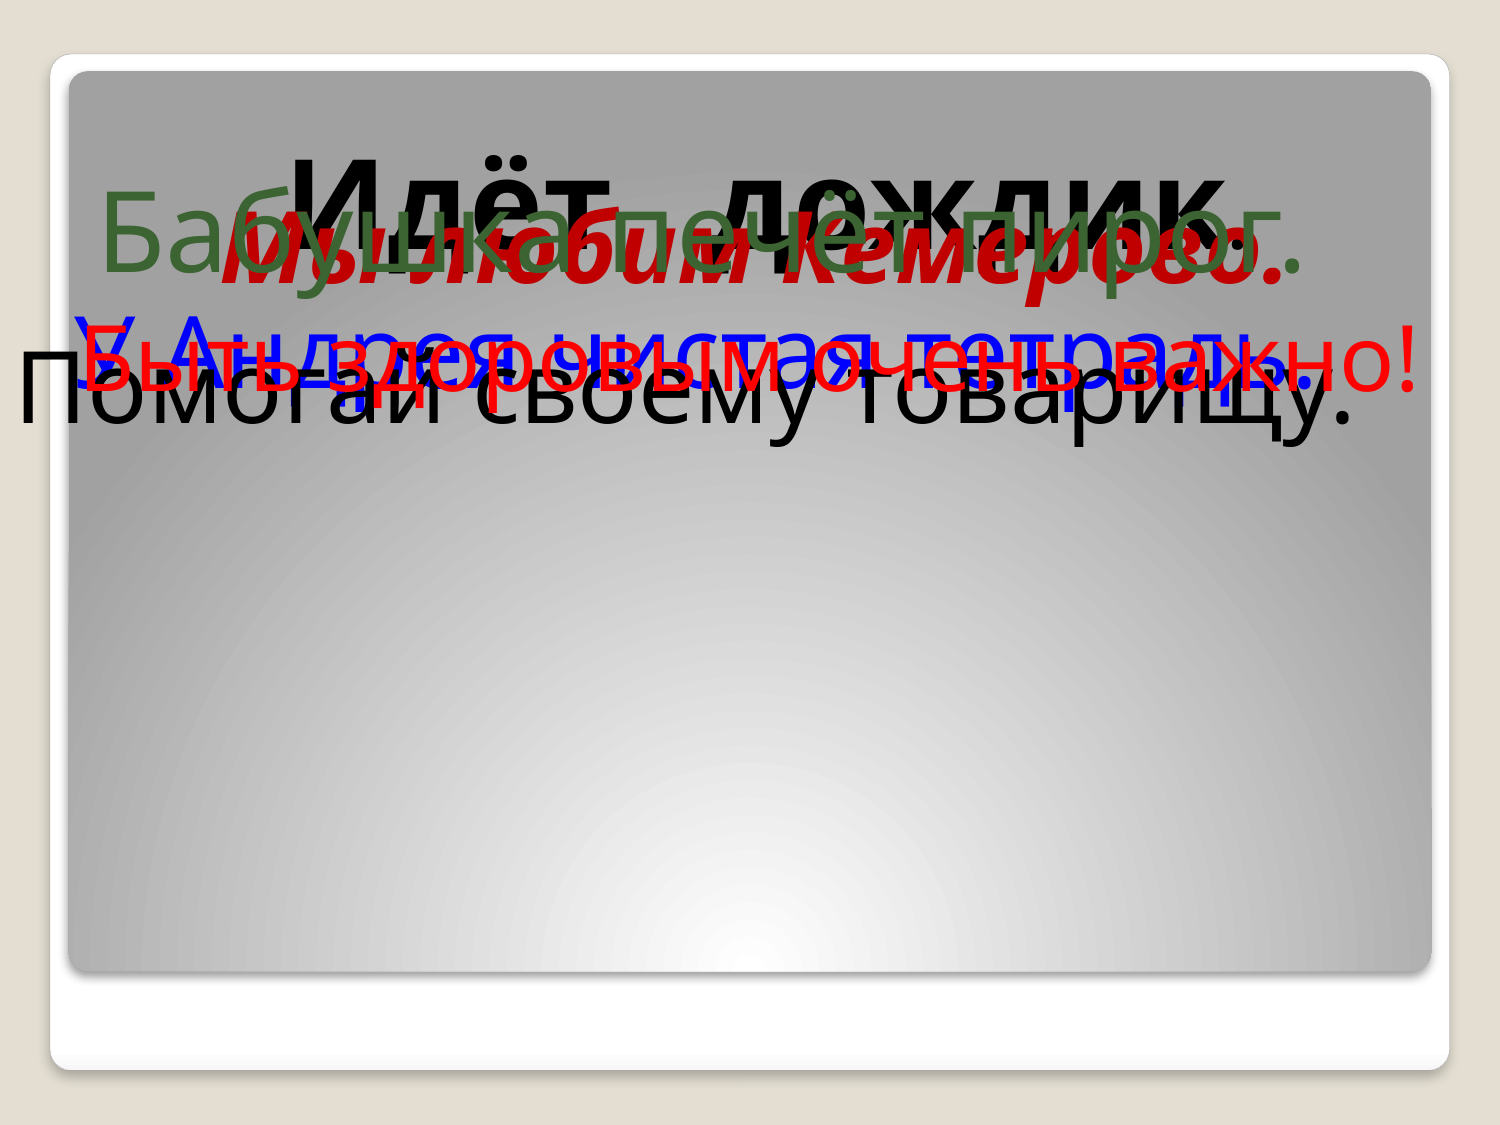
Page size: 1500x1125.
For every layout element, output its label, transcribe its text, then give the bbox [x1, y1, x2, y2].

text_box Бабушка печёт пирог. [81, 152, 1418, 281]
text_box У Андрея чистая тетрадь. [58, 281, 1430, 292]
text_box Быть здоровым очень важно! [0, 292, 1500, 418]
text_box Помогай своему товарищу. [0, 418, 1442, 452]
text_box Идёт дождик. [269, 117, 1453, 282]
